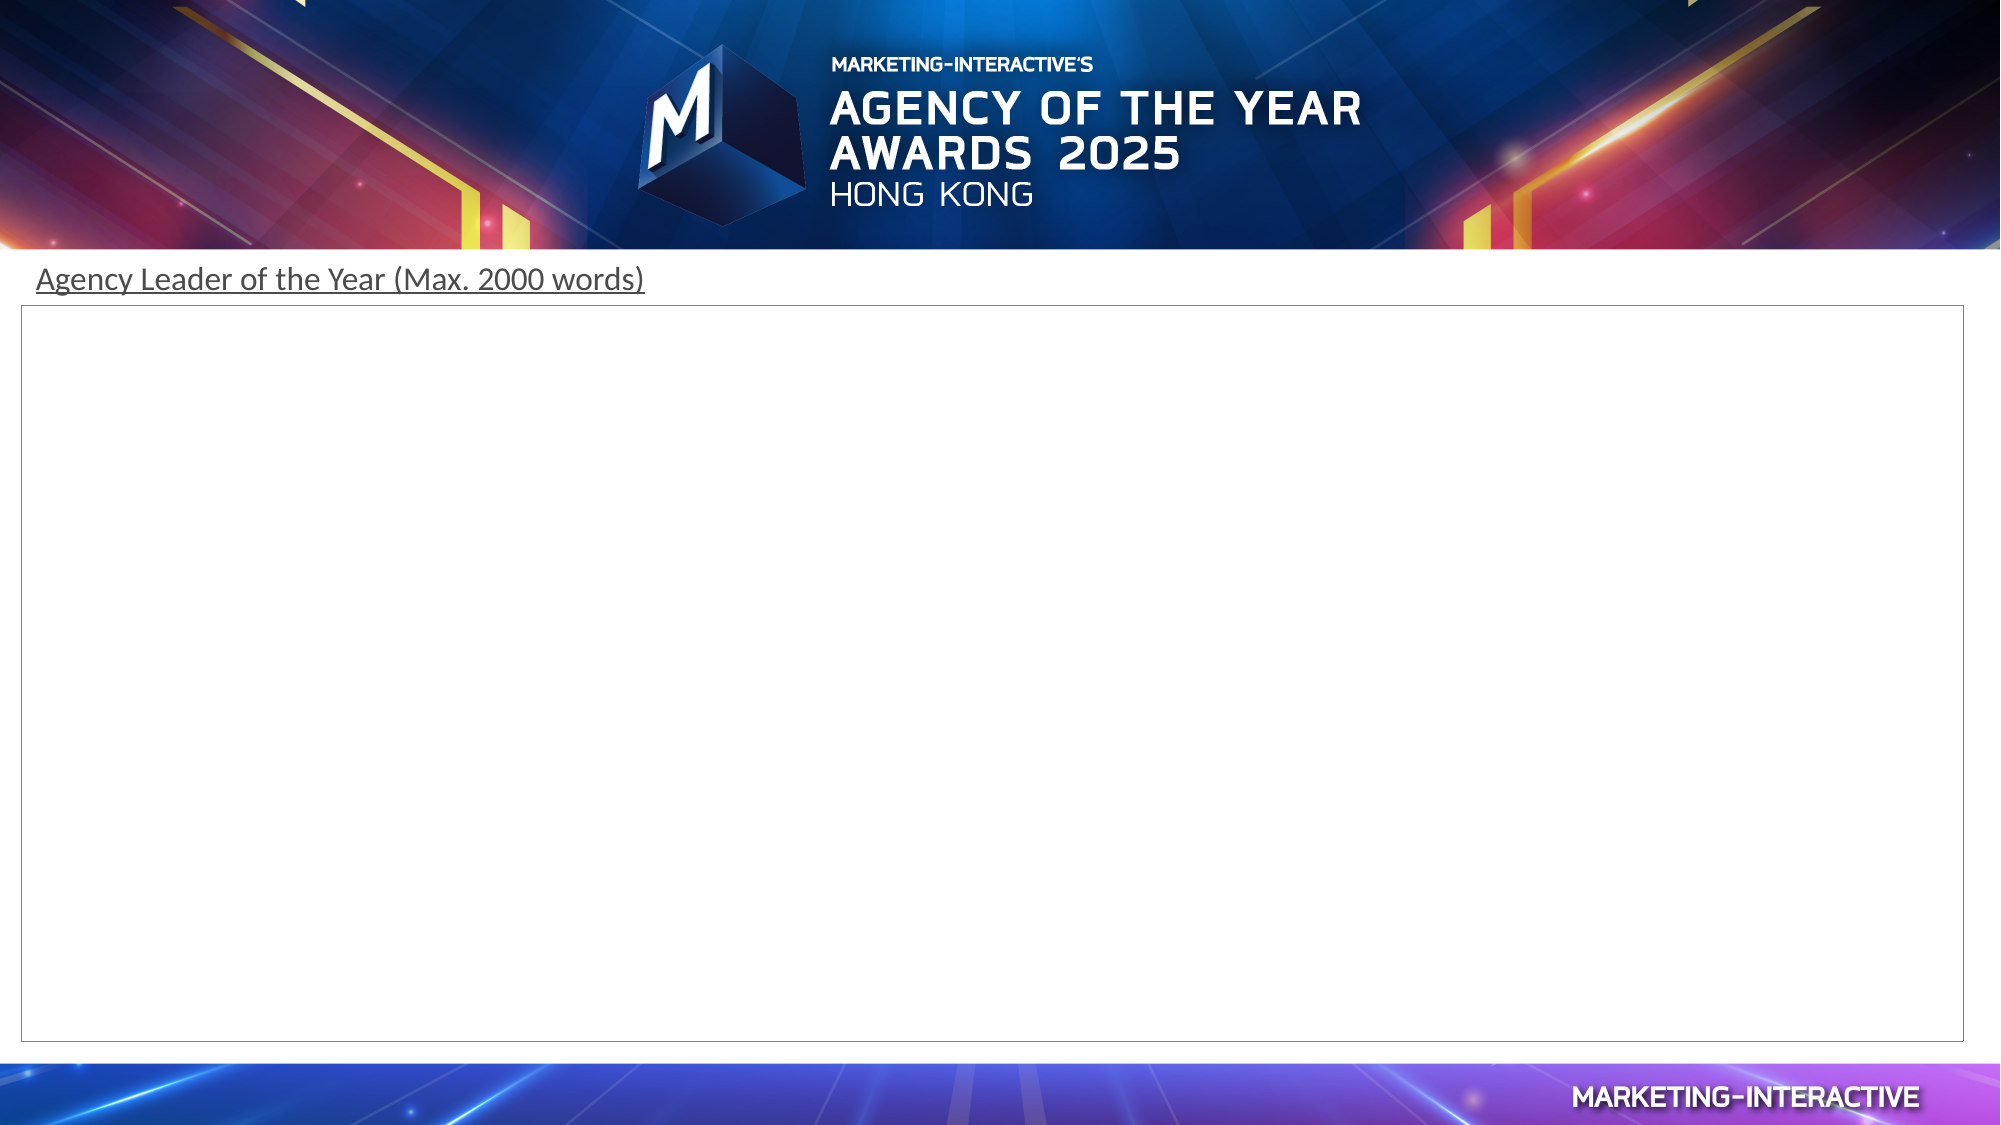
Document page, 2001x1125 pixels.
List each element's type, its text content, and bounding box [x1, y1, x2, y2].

text_box Agency Leader of the Year (Max. 2000 words) [21, 249, 931, 304]
picture [0, 0, 2000, 1125]
table_header [22, 306, 1963, 1041]
